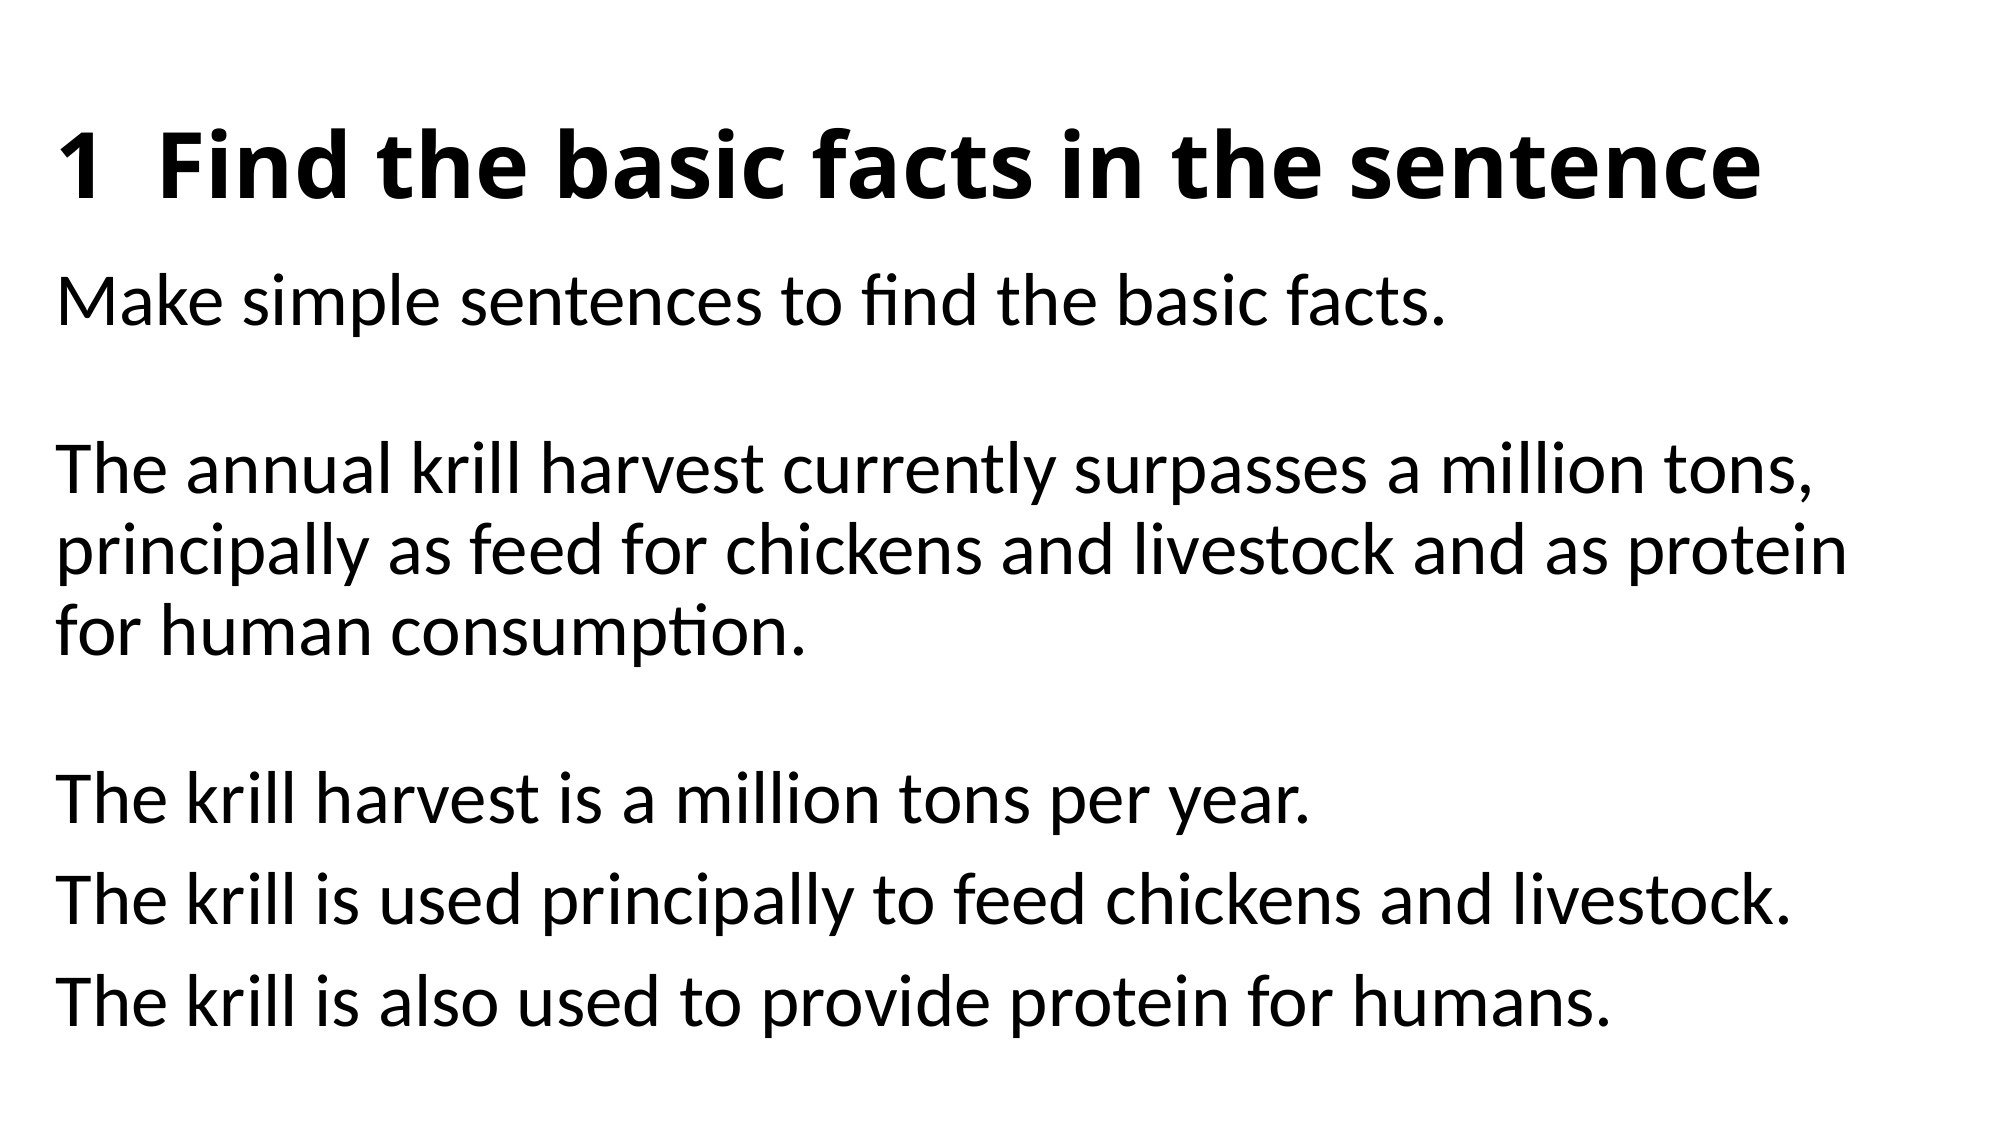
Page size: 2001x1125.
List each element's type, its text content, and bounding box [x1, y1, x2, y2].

list Make simple sentences to find the basic facts. The annual krill harvest currently surpasses a million tons, principally as feed for chickens and livestock and as protein for human consumption. The krill harvest is a million tons per year. The krill is used principally to feed chickens and livestock. The krill is also used to provide protein for humans. [40, 253, 1950, 1014]
title 1 Find the basic facts in the sentence [40, 59, 1863, 253]
